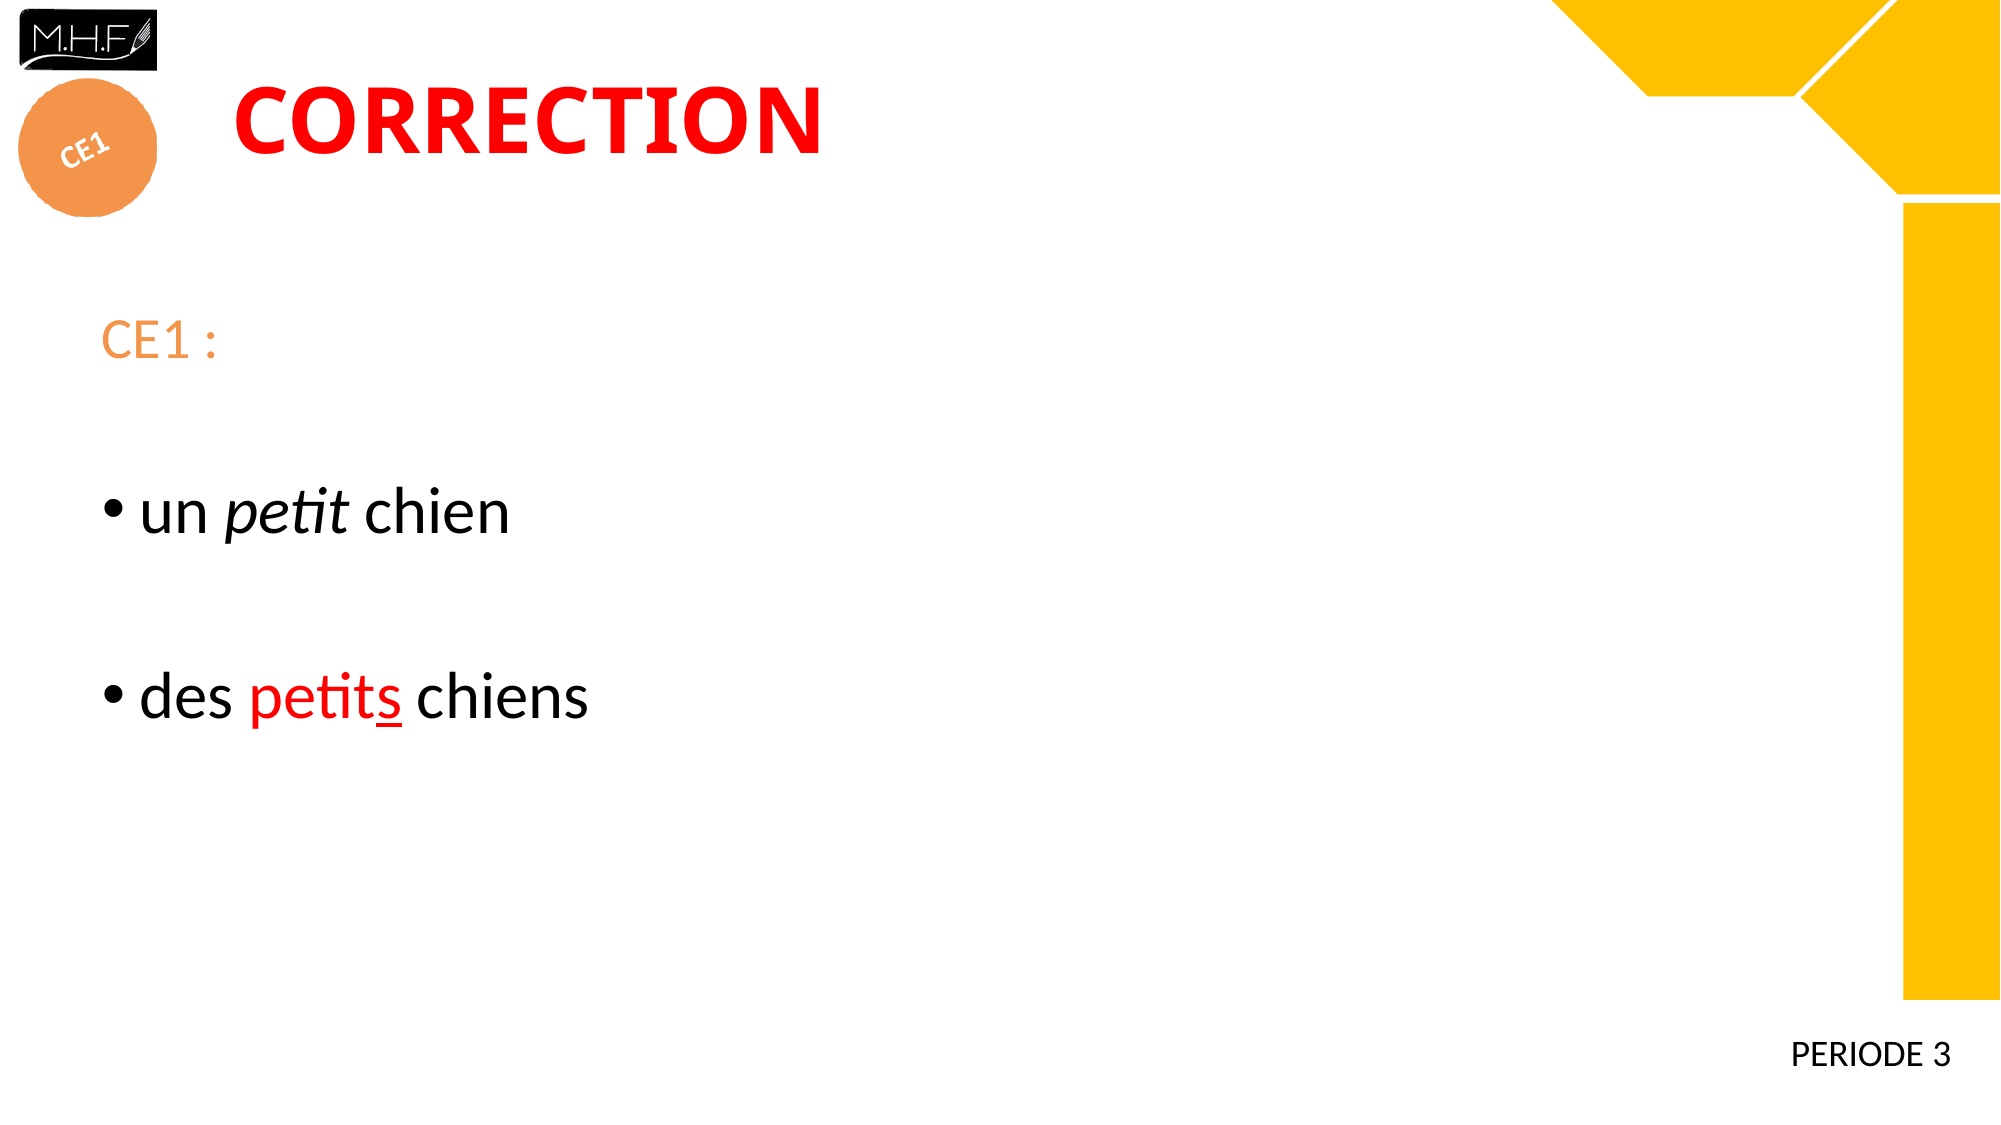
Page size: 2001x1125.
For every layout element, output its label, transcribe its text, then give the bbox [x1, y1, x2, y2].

list CE1 : un petit chien des petits chiens [86, 300, 897, 1015]
title CORRECTION [216, 15, 1763, 233]
text_box [1799, 0, 2000, 196]
picture [18, 78, 157, 218]
text_box [1902, 202, 2000, 1001]
picture [16, 7, 157, 74]
text_box [1549, 0, 1892, 98]
text_box PERIODE 3 [1362, 1021, 1967, 1125]
